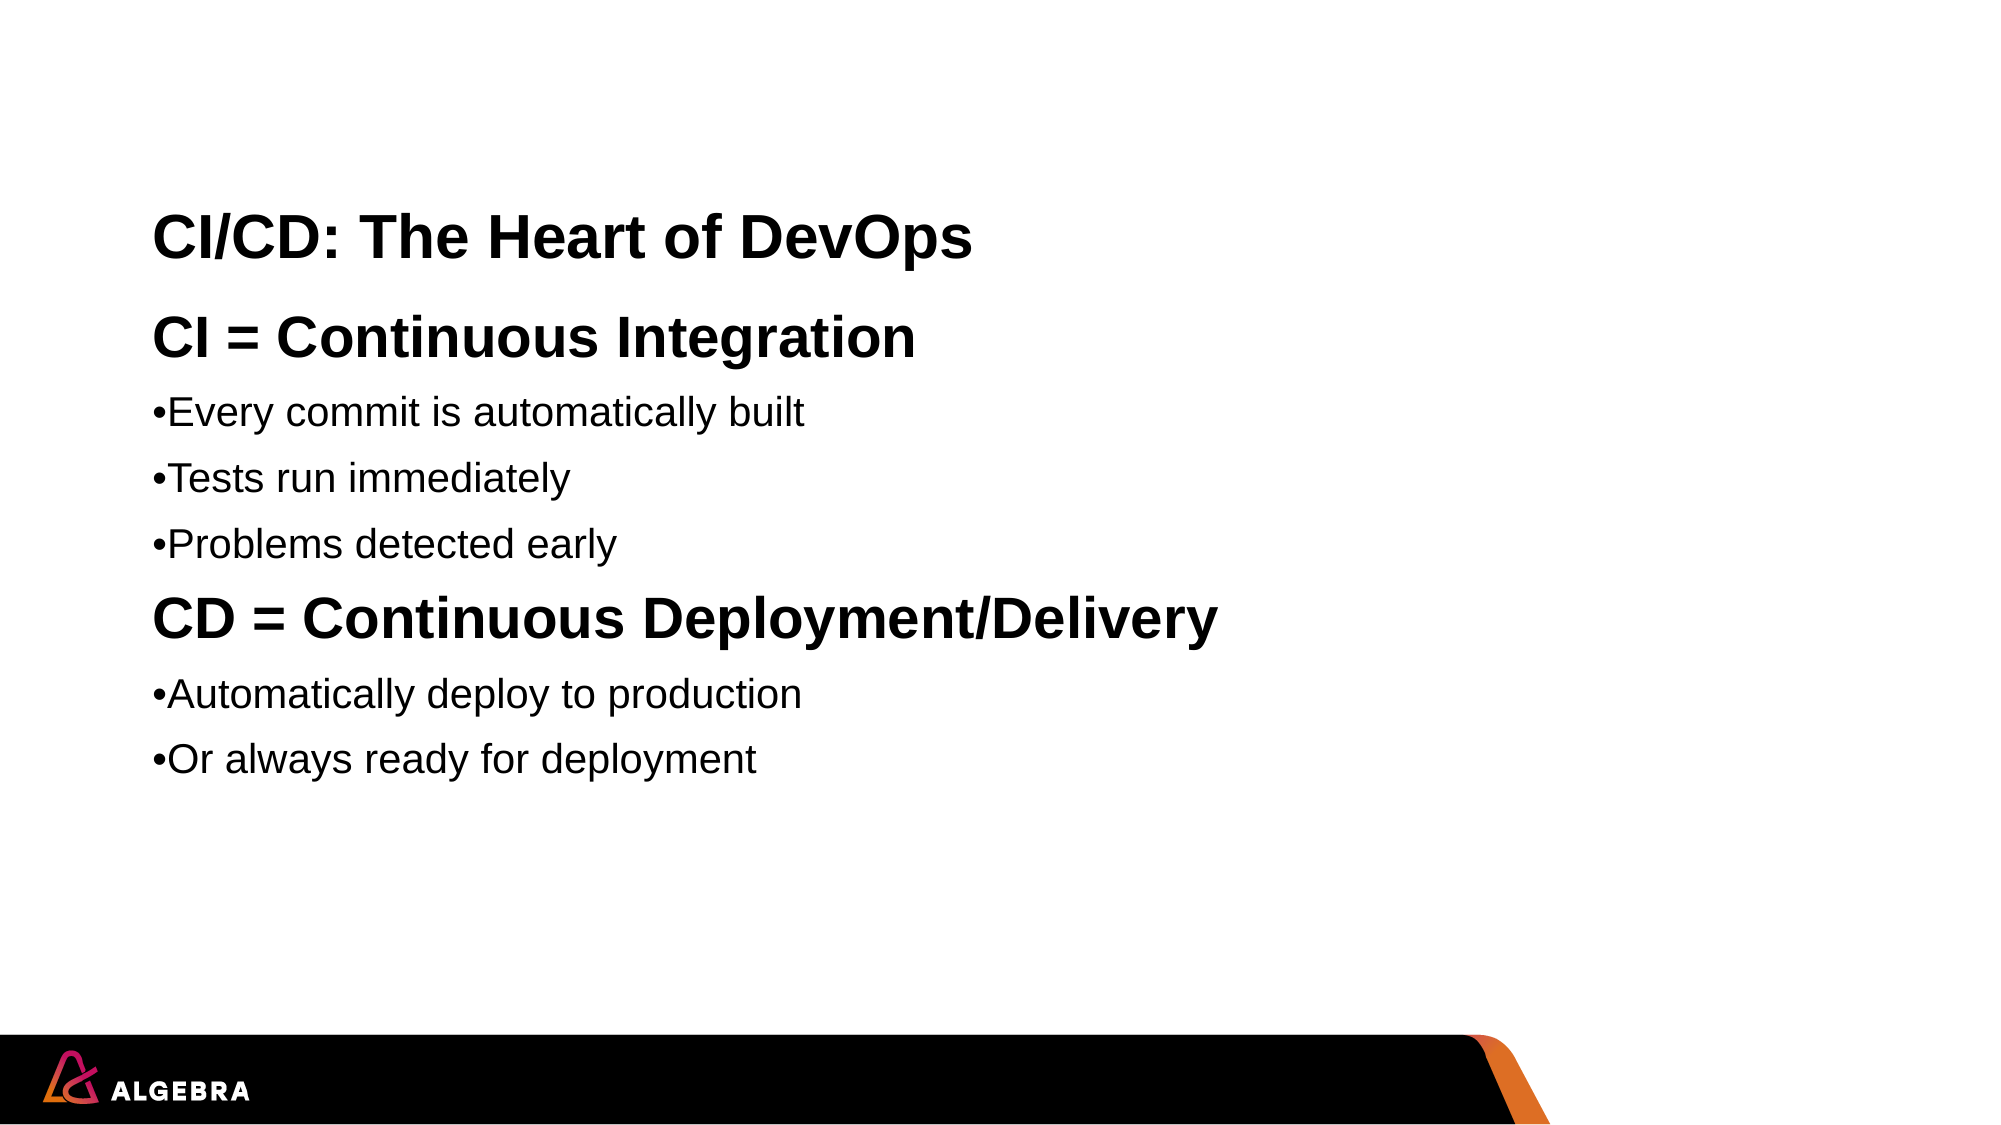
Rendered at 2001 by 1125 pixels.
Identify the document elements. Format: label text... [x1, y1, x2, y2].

list CI = Continuous Integration •Every commit is automatically built •Tests run immediately •Problems detected early CD = Continuous Deployment/Delivery •Automatically deploy to production •Or always ready for deployment [137, 299, 1863, 1014]
title CI/CD: The Heart of DevOps [137, 63, 1863, 281]
picture [0, 1034, 1733, 1125]
